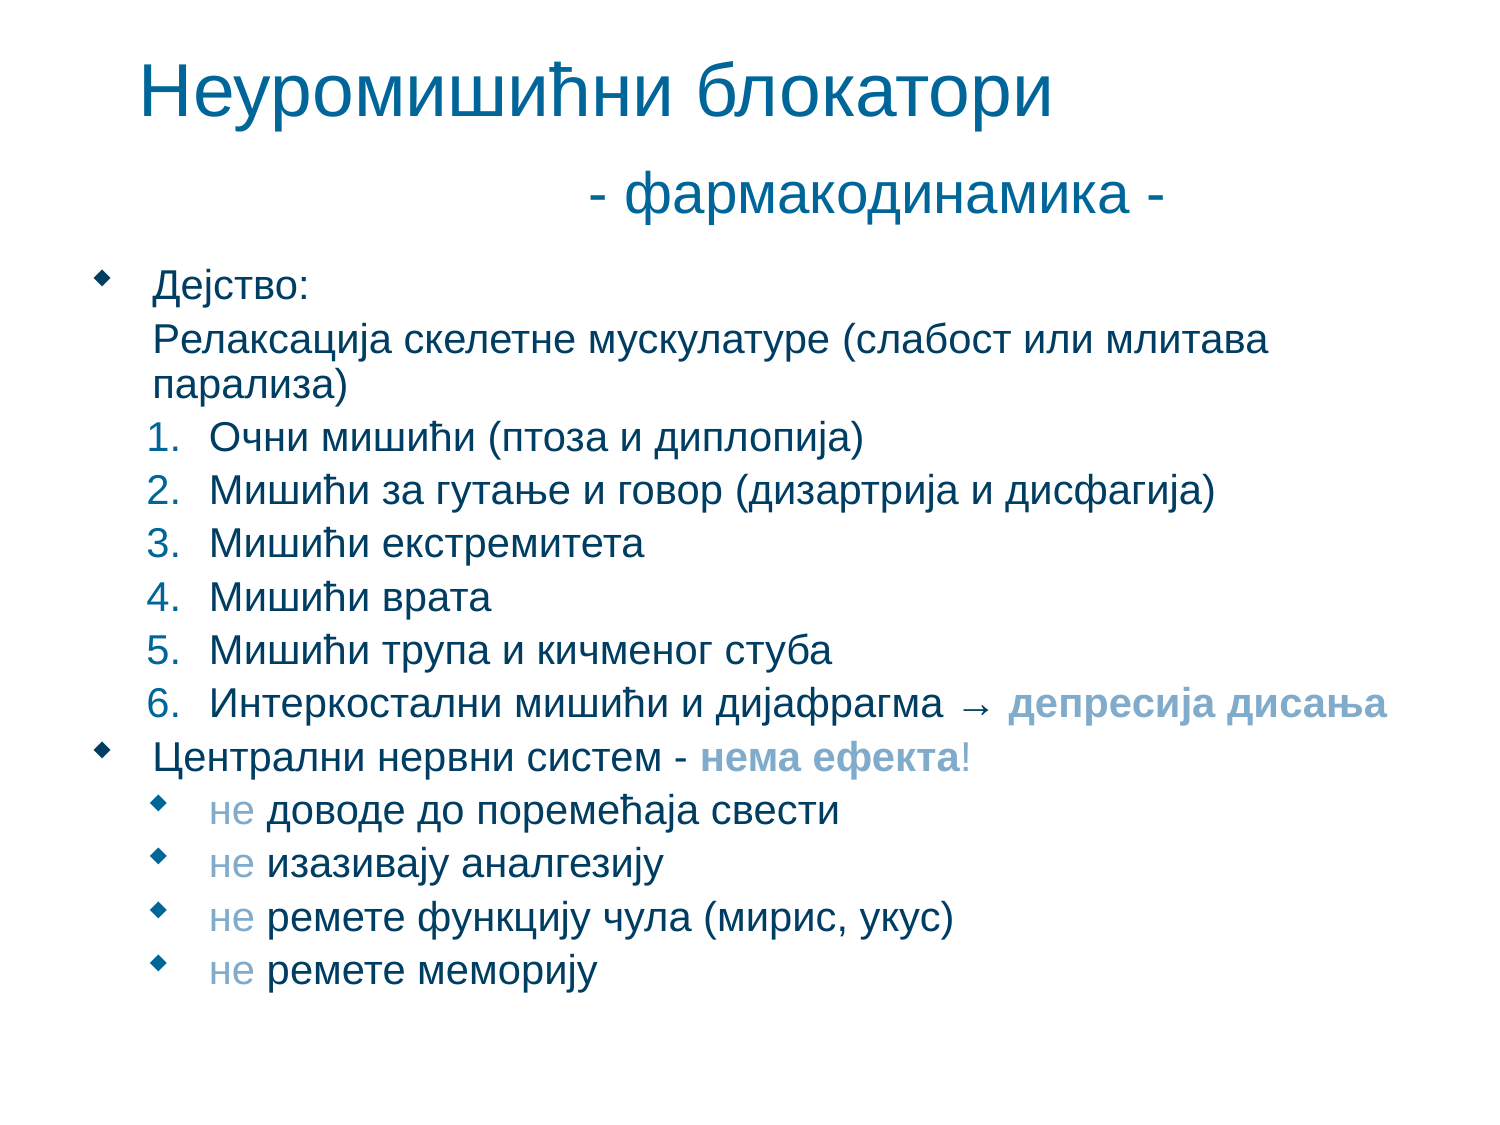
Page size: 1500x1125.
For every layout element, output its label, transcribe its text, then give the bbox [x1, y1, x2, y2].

title Неуромишићни блокатори - фармакодинамика - [123, 49, 1400, 238]
list Дејство: Релаксација скелетне мускулатуре (слабост или млитава парализа) Очни мишићи (птоза и диплопија) Мишићи за гутање и говор (дизартрија и дисфагија) Мишићи екстремитета Мишићи врата Мишићи трупа и кичменог стуба Интеркостални мишићи и дијафрагма → депресија дисања Централни нервни систем - нема ефекта! не доводе до поремећаја свести не изазивају аналгезију не ремете функцију чула (мирис, укус) не ремете меморију [74, 255, 1426, 1000]
